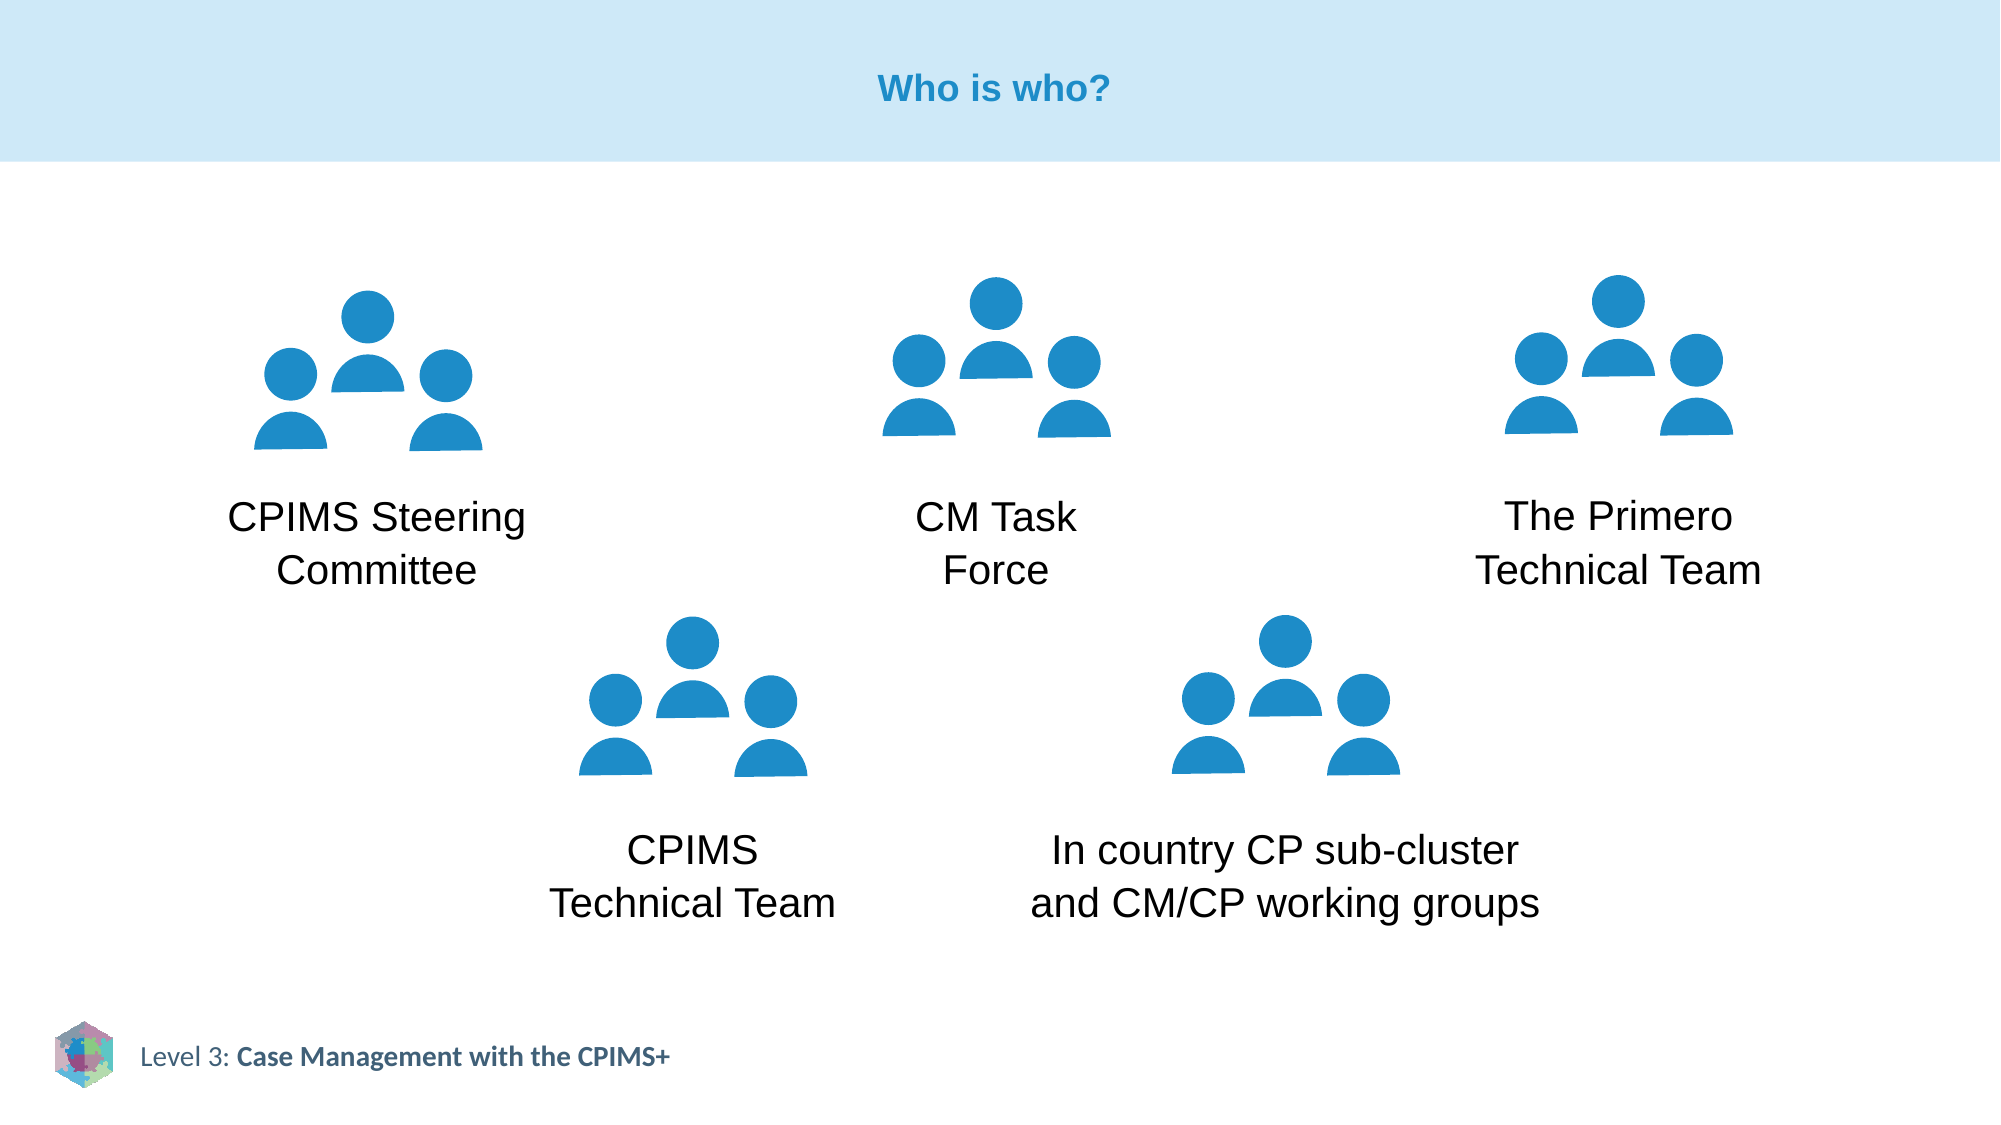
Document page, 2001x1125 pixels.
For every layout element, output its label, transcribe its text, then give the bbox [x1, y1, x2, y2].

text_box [1171, 615, 1401, 817]
text_box CM Task Force [871, 478, 1121, 601]
text_box CPIMS Steering Committee [174, 478, 579, 601]
text_box CPIMS Technical Team [524, 811, 861, 934]
picture [55, 1021, 113, 1088]
title Who is who? [137, 19, 1863, 163]
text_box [1504, 275, 1734, 477]
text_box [254, 290, 483, 492]
text_box In country CP sub-cluster and CM/CP working groups [1000, 811, 1571, 934]
text_box The Primero Technical Team [1445, 478, 1792, 600]
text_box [578, 616, 808, 818]
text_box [882, 277, 1111, 479]
